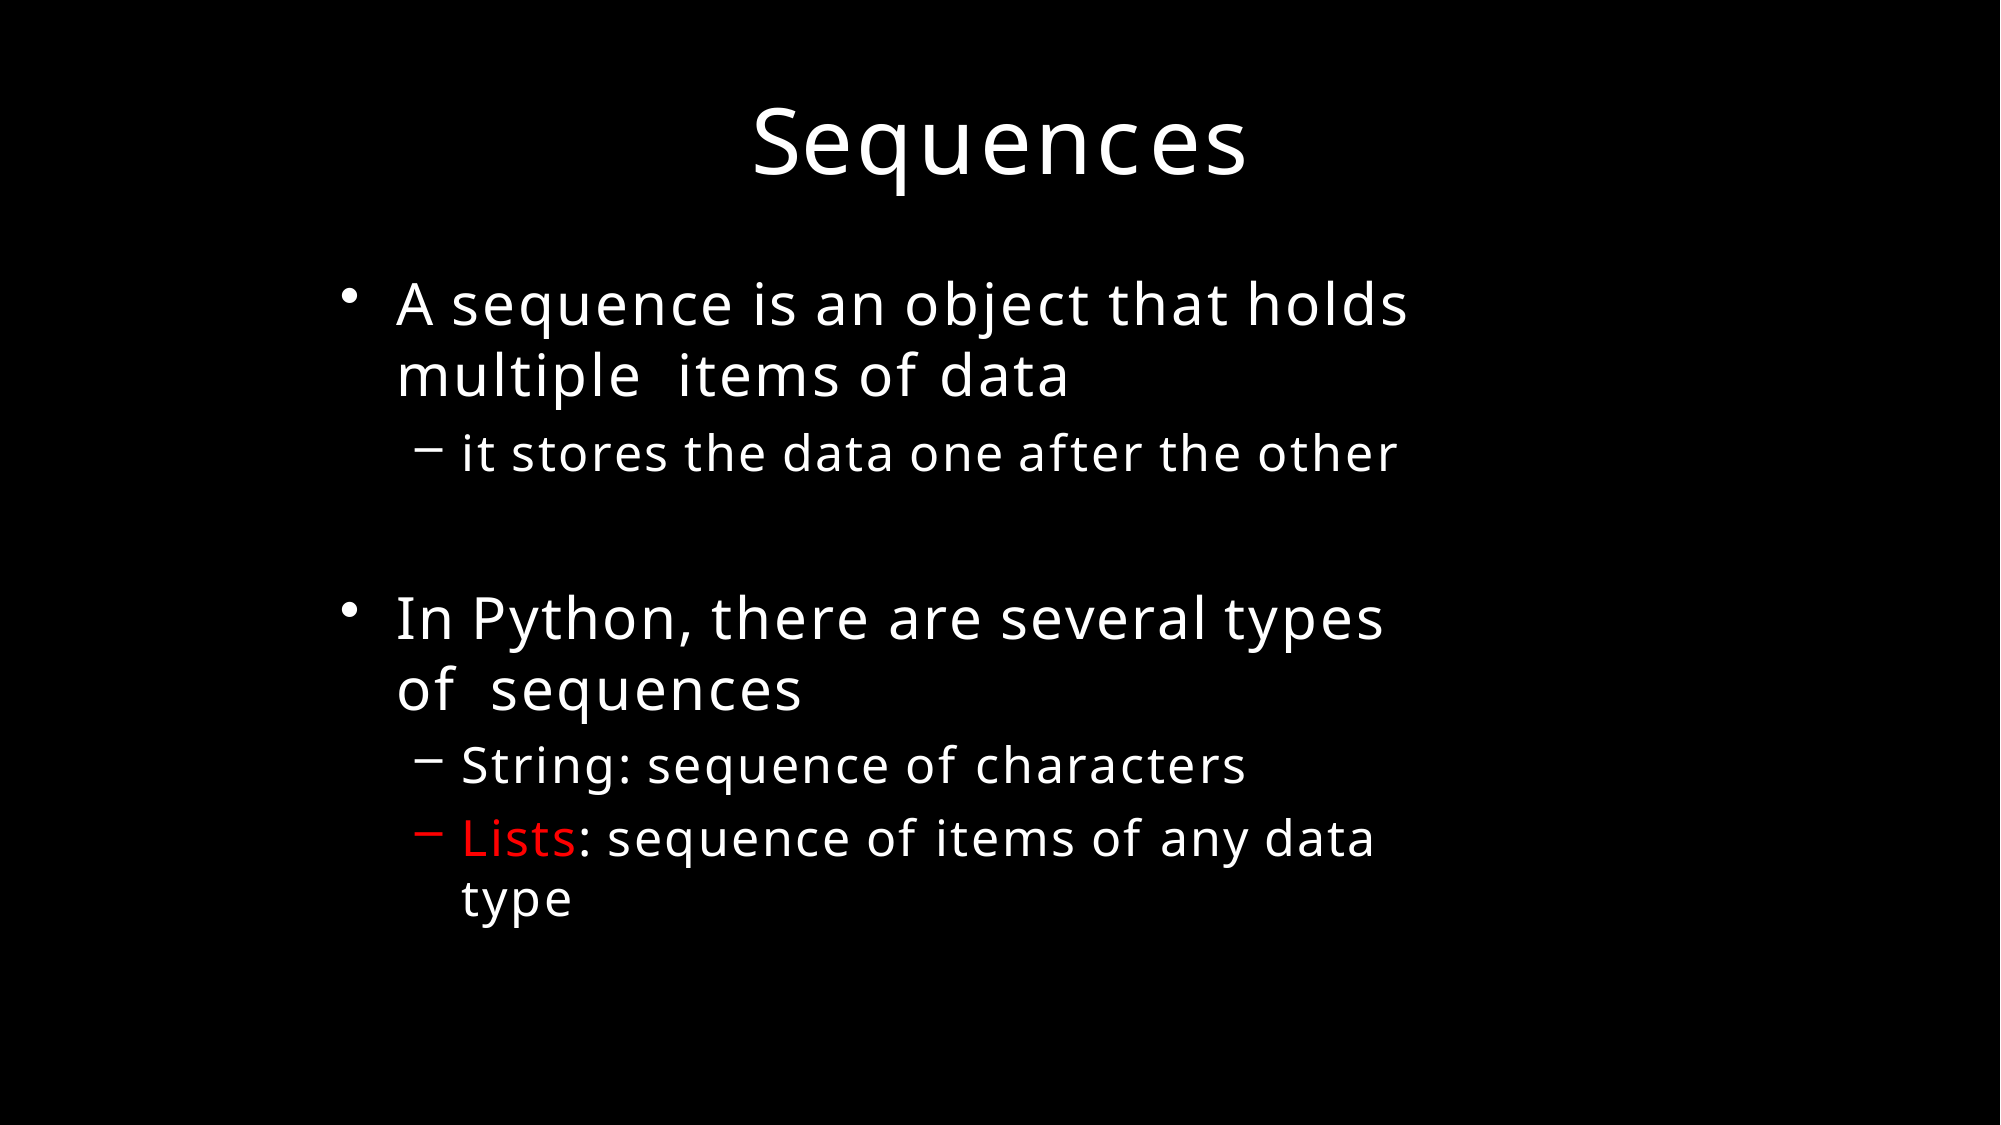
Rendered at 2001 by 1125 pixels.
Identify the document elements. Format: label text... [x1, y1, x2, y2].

text_box A sequence is an object that holds multiple items of data it stores the data one after the other In Python, there are several types of sequences String: sequence of characters Lists: sequence of items of any data type [337, 265, 1603, 927]
title Sequences [749, 41, 1251, 232]
